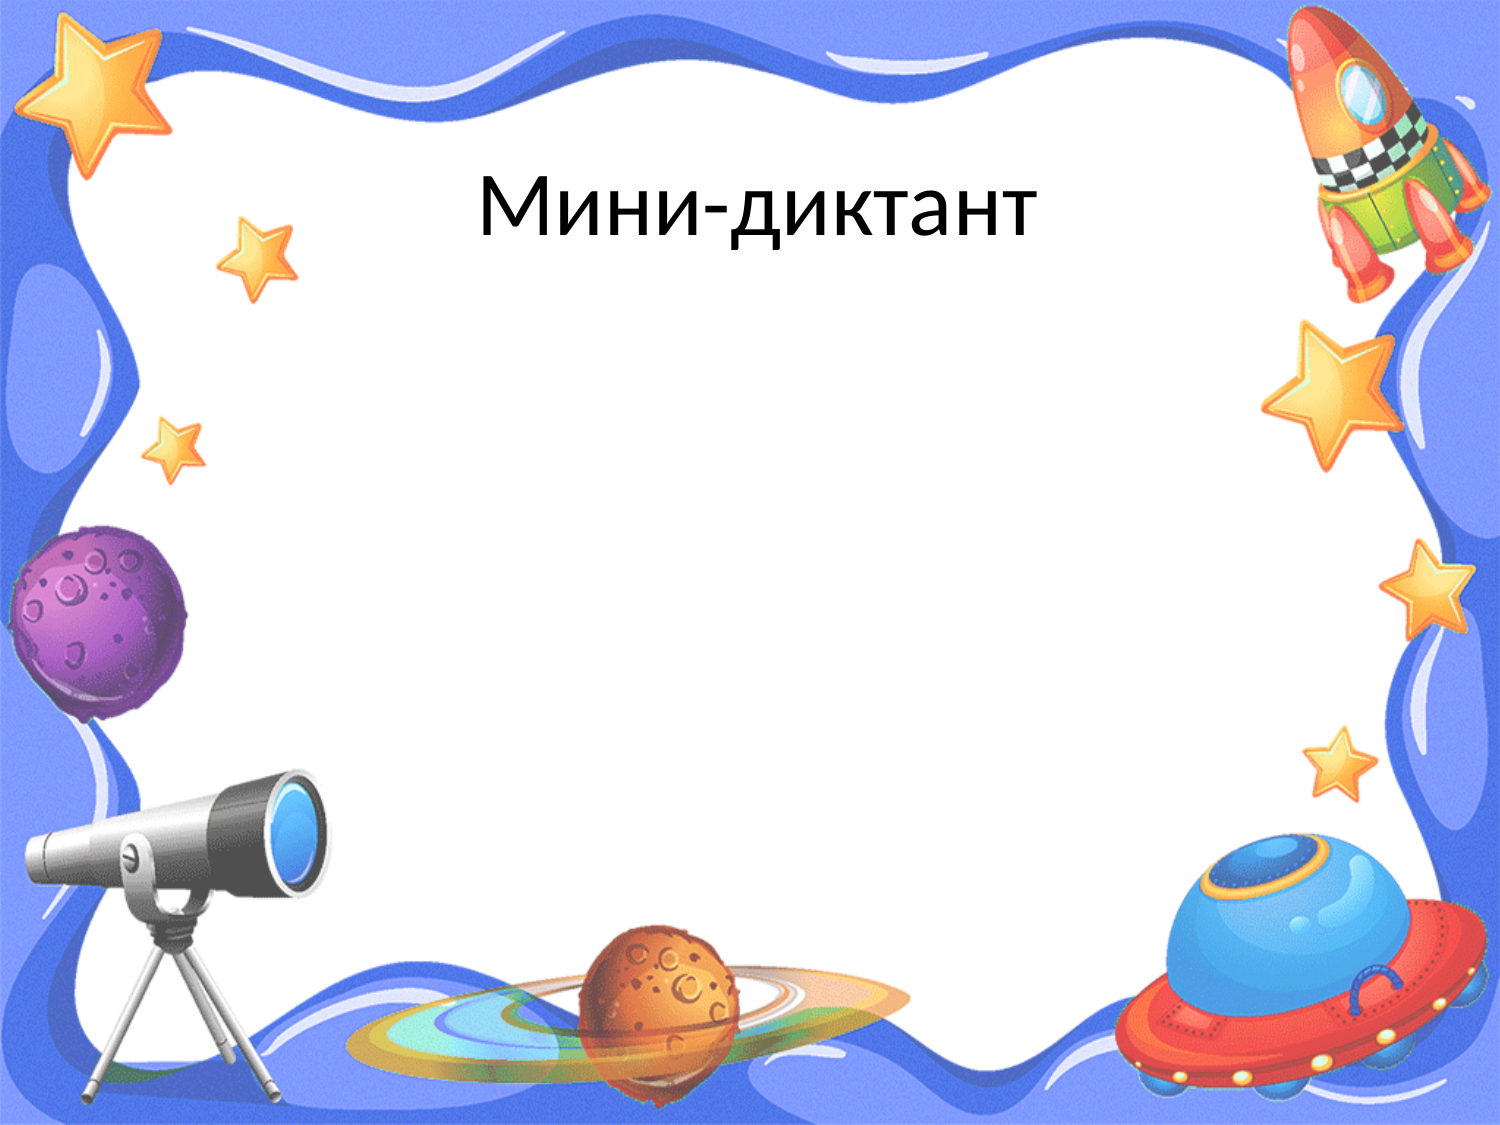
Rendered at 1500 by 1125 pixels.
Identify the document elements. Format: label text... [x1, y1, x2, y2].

title Мини-диктант [82, 105, 1432, 293]
